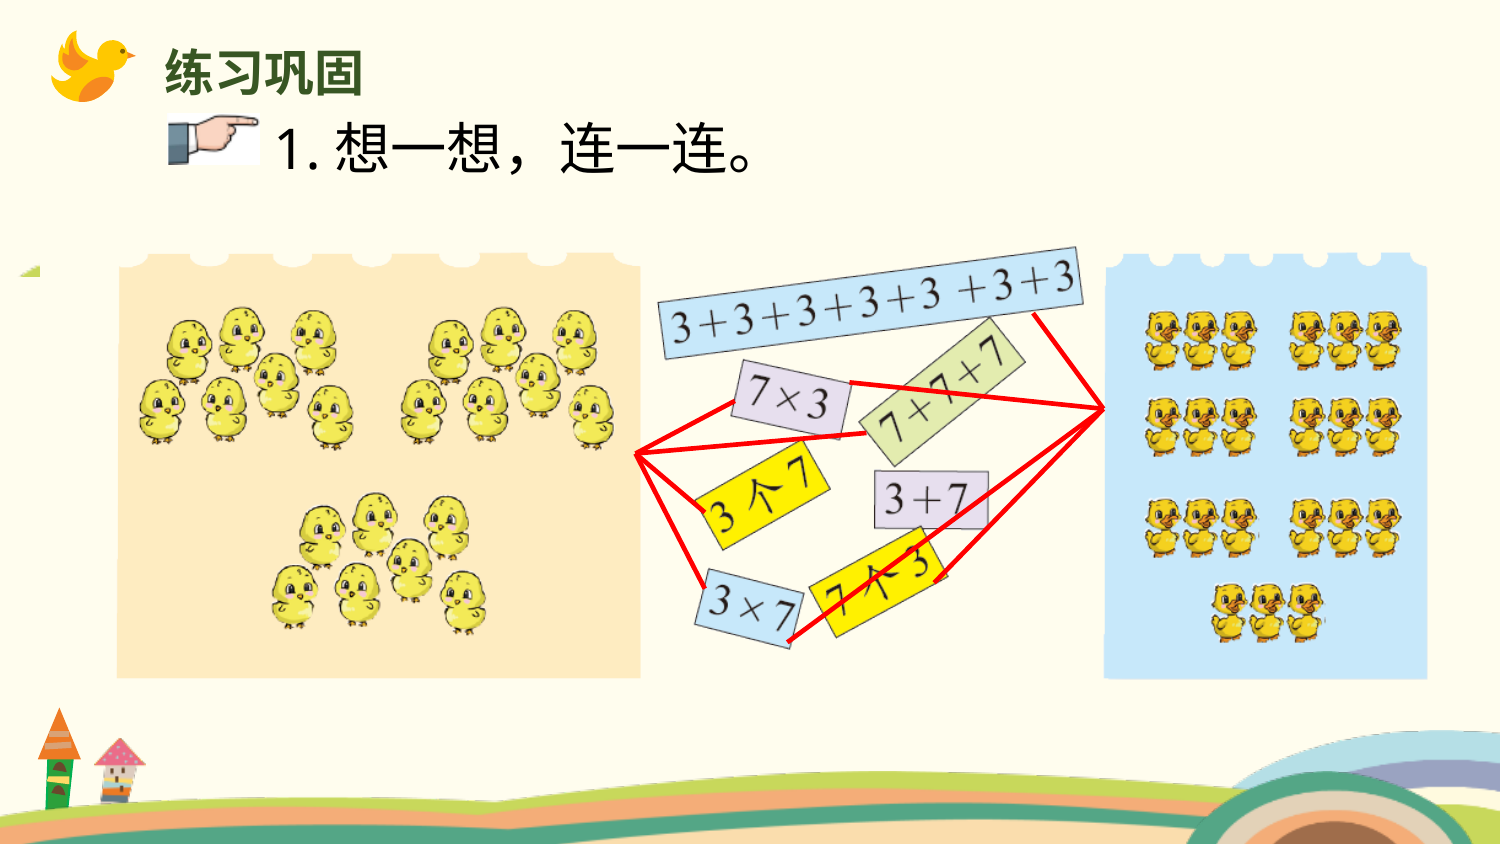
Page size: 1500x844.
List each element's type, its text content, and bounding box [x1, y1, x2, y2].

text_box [635, 453, 705, 589]
text_box 1.想一想，连一连。 [262, 107, 929, 187]
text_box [635, 432, 787, 454]
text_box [849, 382, 1104, 408]
text_box 练习巩固 [152, 35, 376, 107]
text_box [635, 400, 735, 432]
picture [0, 0, 1500, 844]
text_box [787, 408, 1104, 643]
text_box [1032, 313, 1104, 382]
